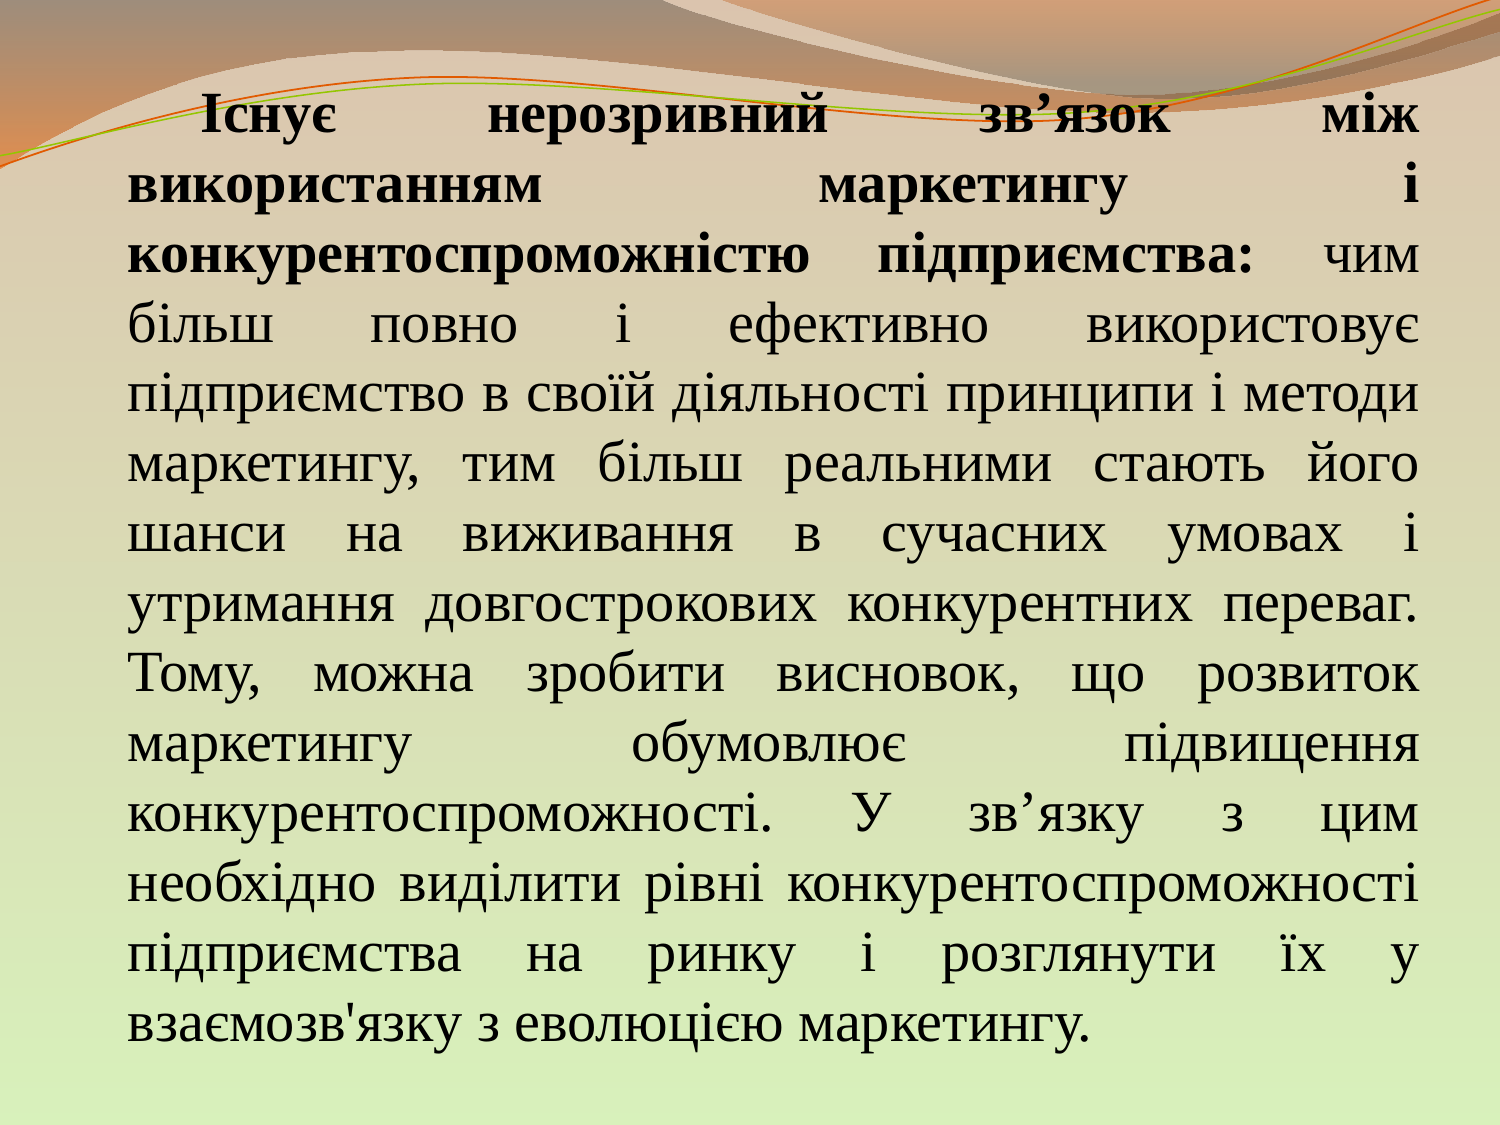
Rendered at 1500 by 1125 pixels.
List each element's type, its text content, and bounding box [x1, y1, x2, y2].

text_box Існує нерозривний зв’язок між використанням маркетингу і конкурентоспроможністю підприємства: чим більш повно і ефективно використовує підприємство в своїй діяльності принципи і методи маркетингу, тим більш реальними стають його шанси на виживання в сучасних умовах і утримання довгострокових конкурентних переваг. Тому, можна зробити висновок, що розвиток маркетингу обумовлює підвищення конкурентоспроможності. У зв’язку з цим необхідно виділити рівні конкурентоспроможності підприємства на ринку і розглянути їх у взаємозв'язку з еволюцією маркетингу. [112, 66, 1435, 1061]
